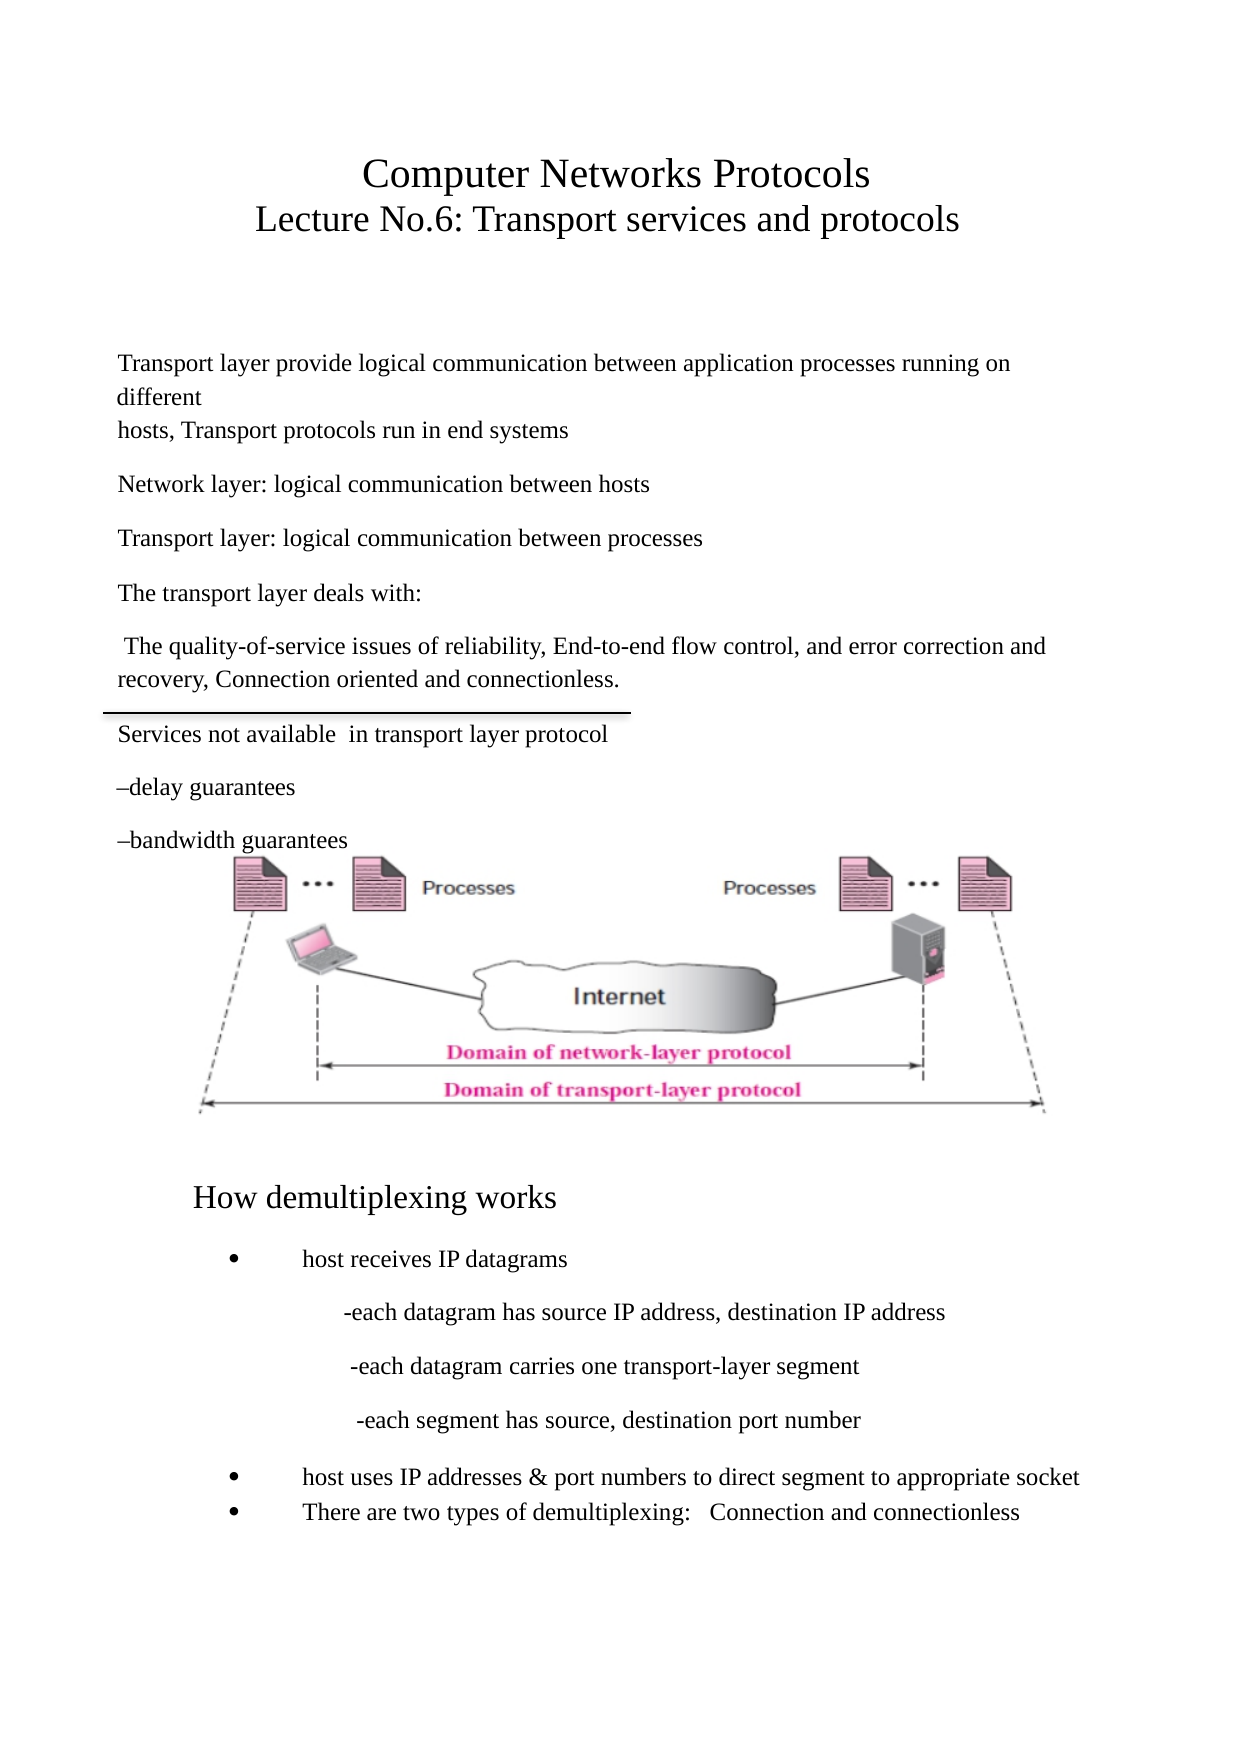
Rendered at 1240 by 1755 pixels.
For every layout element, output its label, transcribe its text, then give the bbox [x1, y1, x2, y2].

text_box Computer Networks Protocols Lecture No.6: Transport services and protocols Transport layer provide logical communication between application processes running on different hosts, Transport protocols run in end systems Network layer: logical communication between hosts Transport layer: logical communication between processes The transport layer deals with: The quality-of-service issues of reliability, End-to-end flow control, and error correction and recovery, Connection oriented and connectionless. Services not available in transport layer protocol –delay guarantees –bandwidth guarantees How demultiplexing works  host receives IP datagrams -each datagram has source IP address, destination IP address -each datagram carries one transport-layer segment -each segment has source, destination port number  host uses IP addresses & port numbers to direct segment to appropriate socket  There are two types of demultiplexing: Connection and connectionless [116, 149, 1103, 1492]
picture [164, 845, 1071, 1117]
text_box [103, 711, 116, 715]
